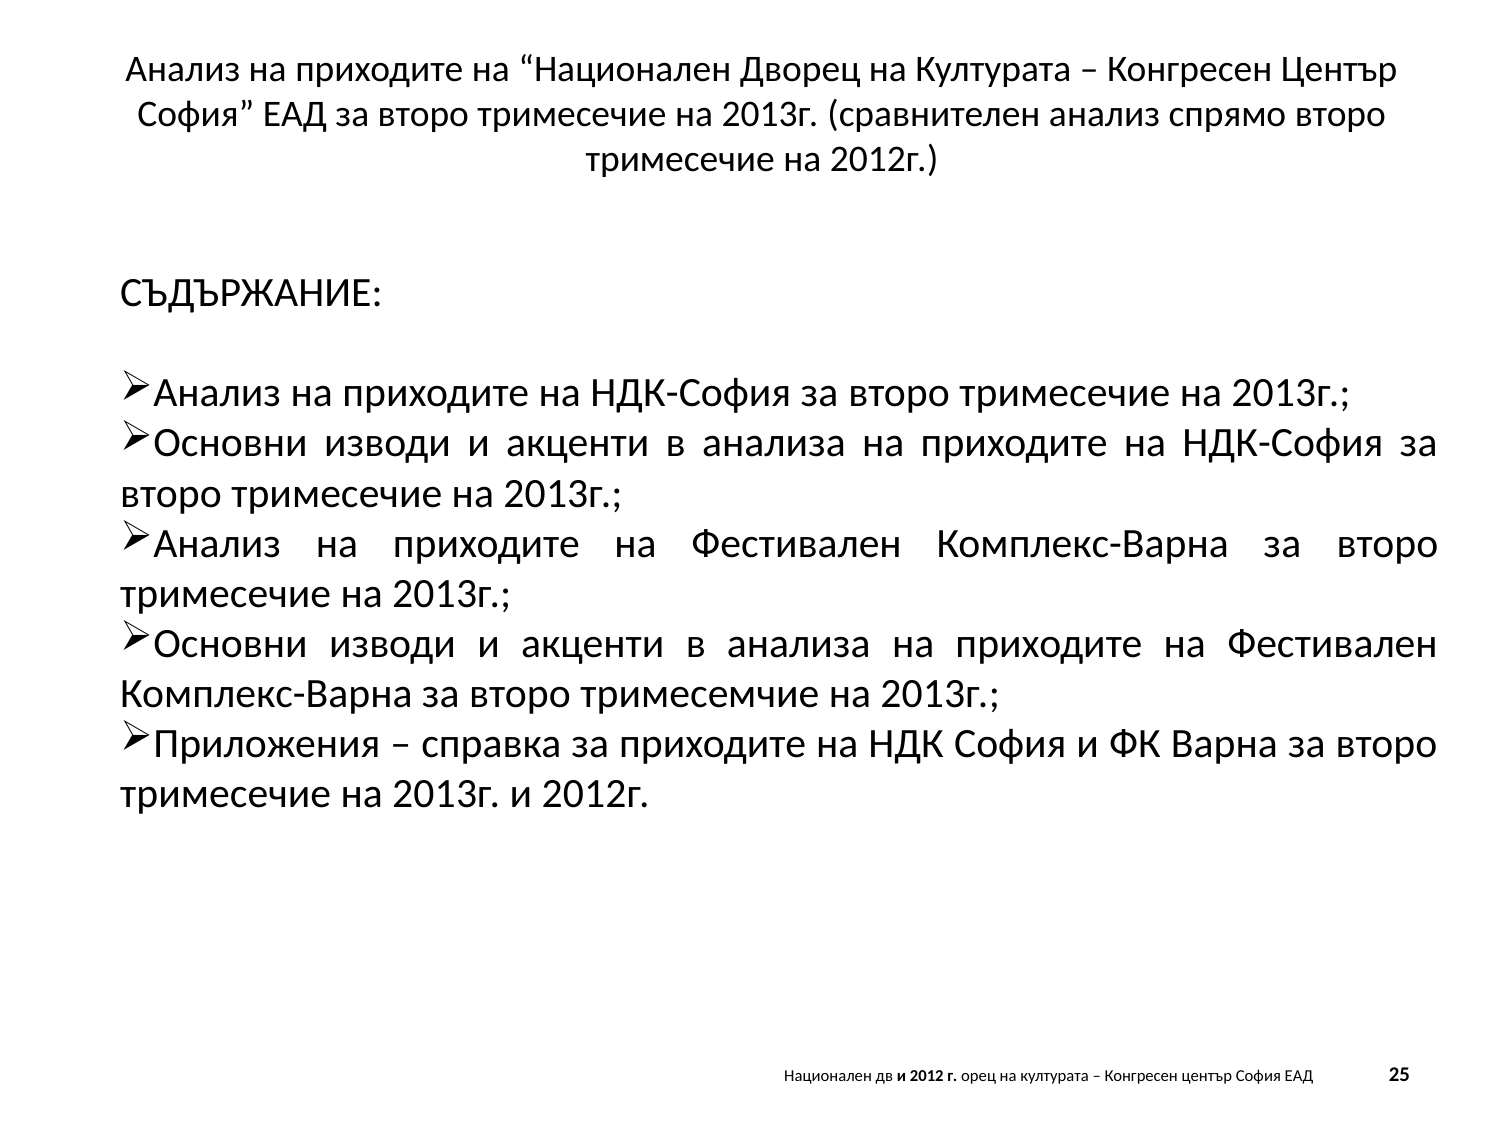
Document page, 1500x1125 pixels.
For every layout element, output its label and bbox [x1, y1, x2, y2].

text_box [105, 257, 1453, 868]
title [49, 35, 1475, 188]
text_box [599, 1042, 1425, 1103]
